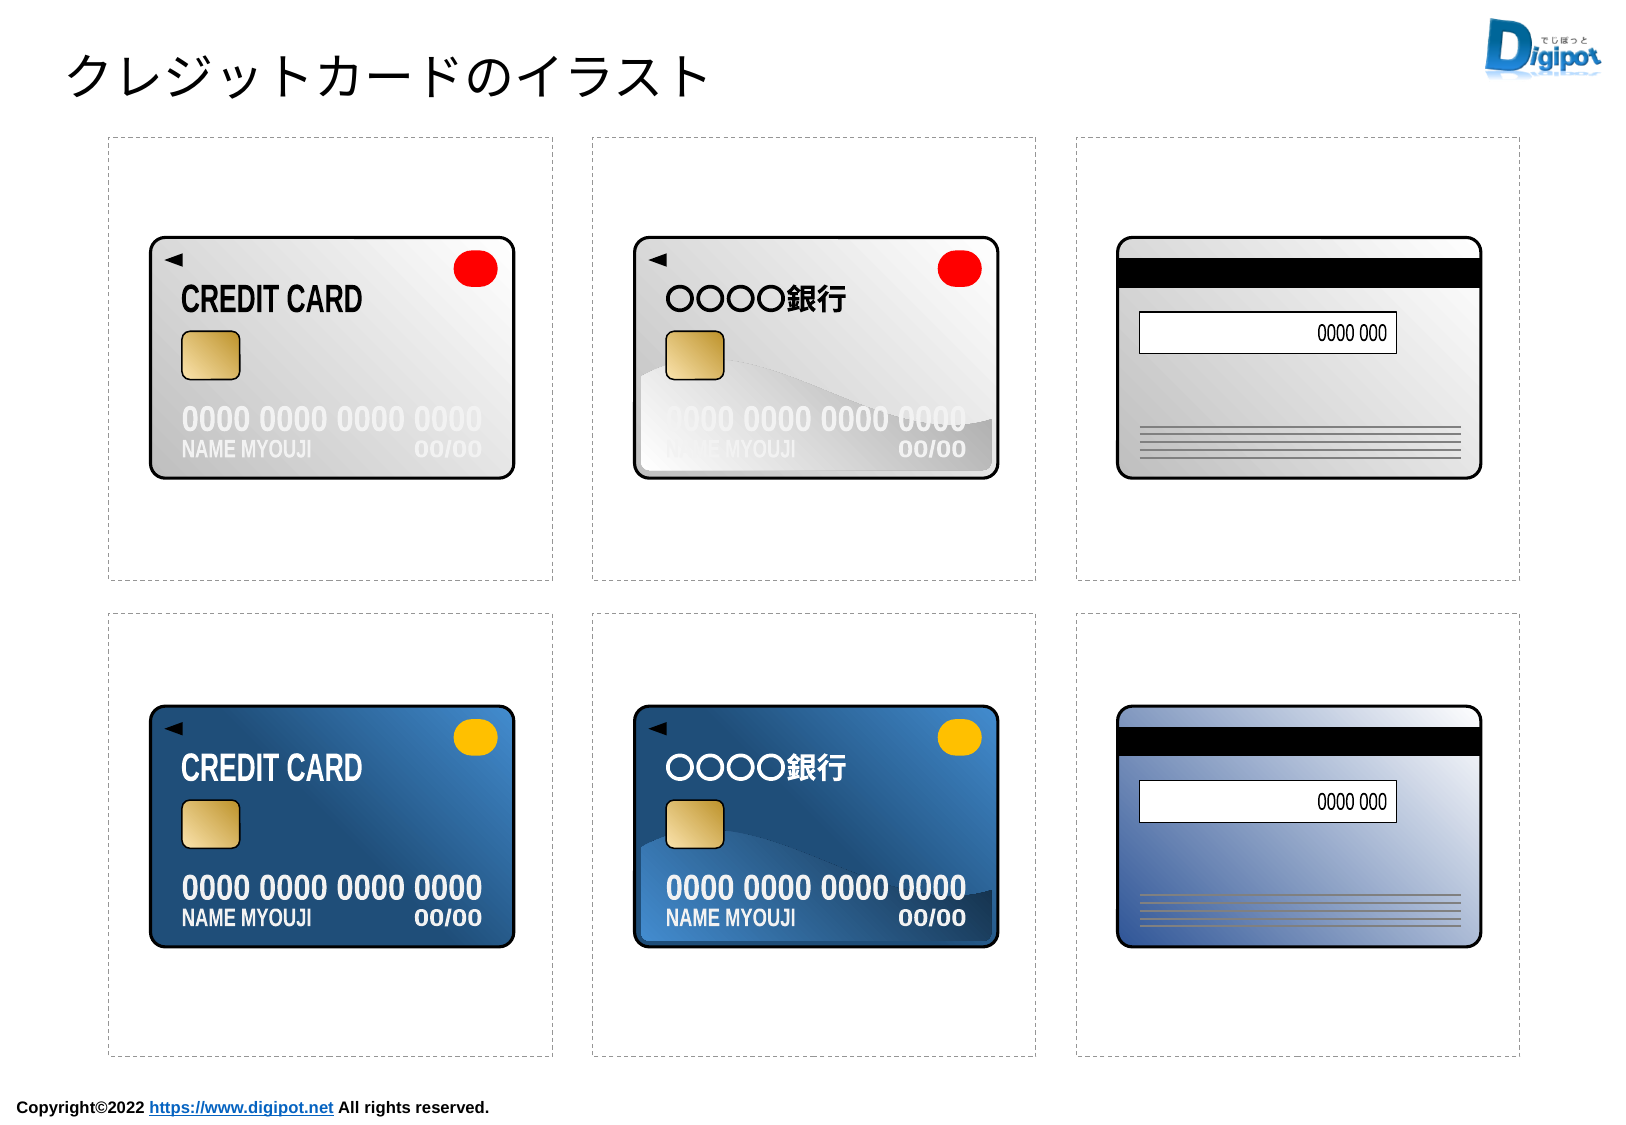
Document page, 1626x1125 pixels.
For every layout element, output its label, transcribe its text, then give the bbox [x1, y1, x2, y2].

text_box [150, 706, 514, 947]
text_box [1117, 237, 1481, 479]
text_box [1117, 706, 1481, 947]
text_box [634, 706, 998, 947]
picture [1485, 18, 1602, 82]
text_box クレジットカードのイラスト [49, 38, 728, 113]
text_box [634, 237, 998, 479]
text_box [150, 237, 514, 479]
